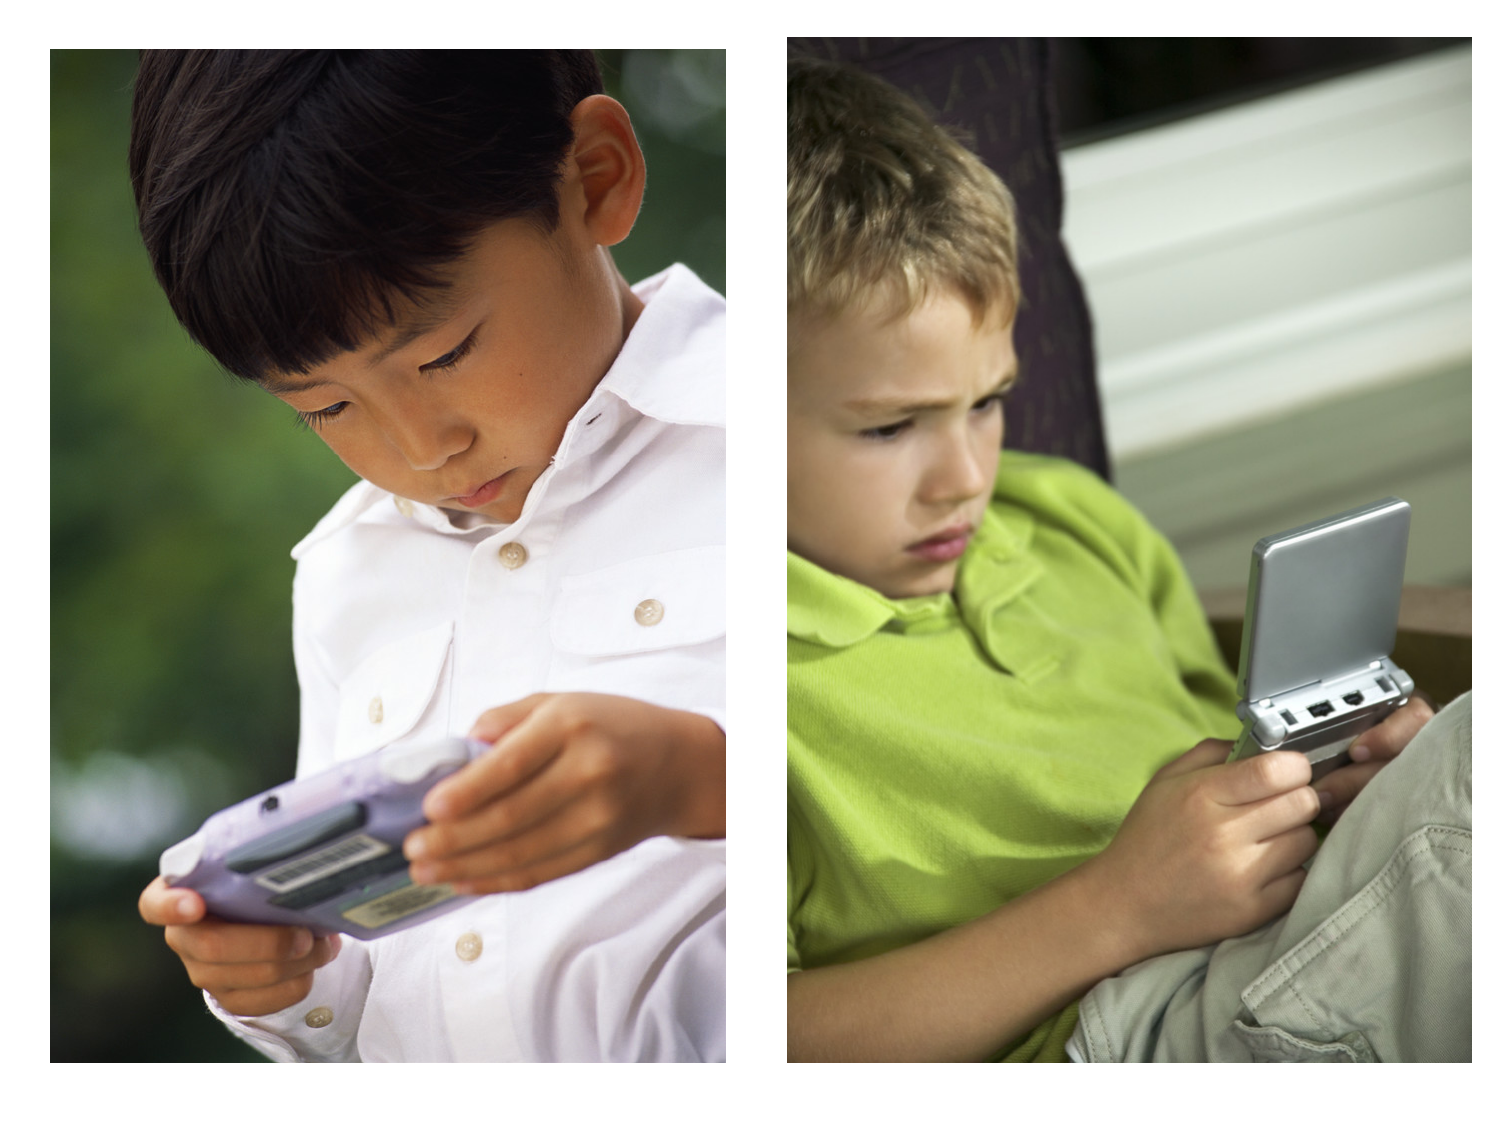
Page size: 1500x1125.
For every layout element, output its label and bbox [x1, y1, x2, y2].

picture [787, 37, 1472, 1063]
picture [49, 49, 726, 1063]
